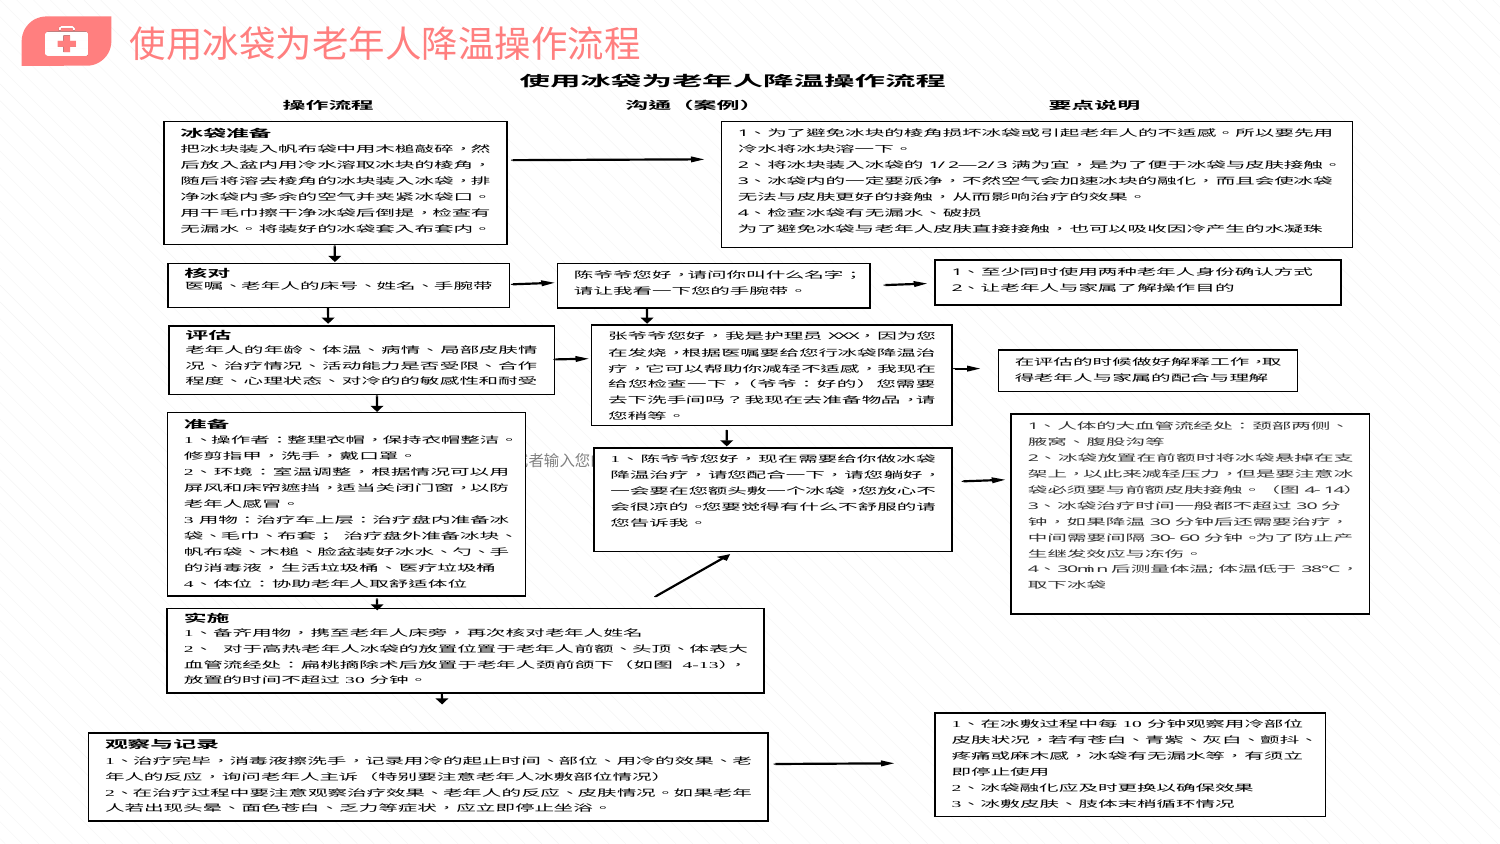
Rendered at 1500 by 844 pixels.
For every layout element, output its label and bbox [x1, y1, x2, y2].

text_box [21, 13, 766, 73]
text_box [87, 65, 1374, 844]
